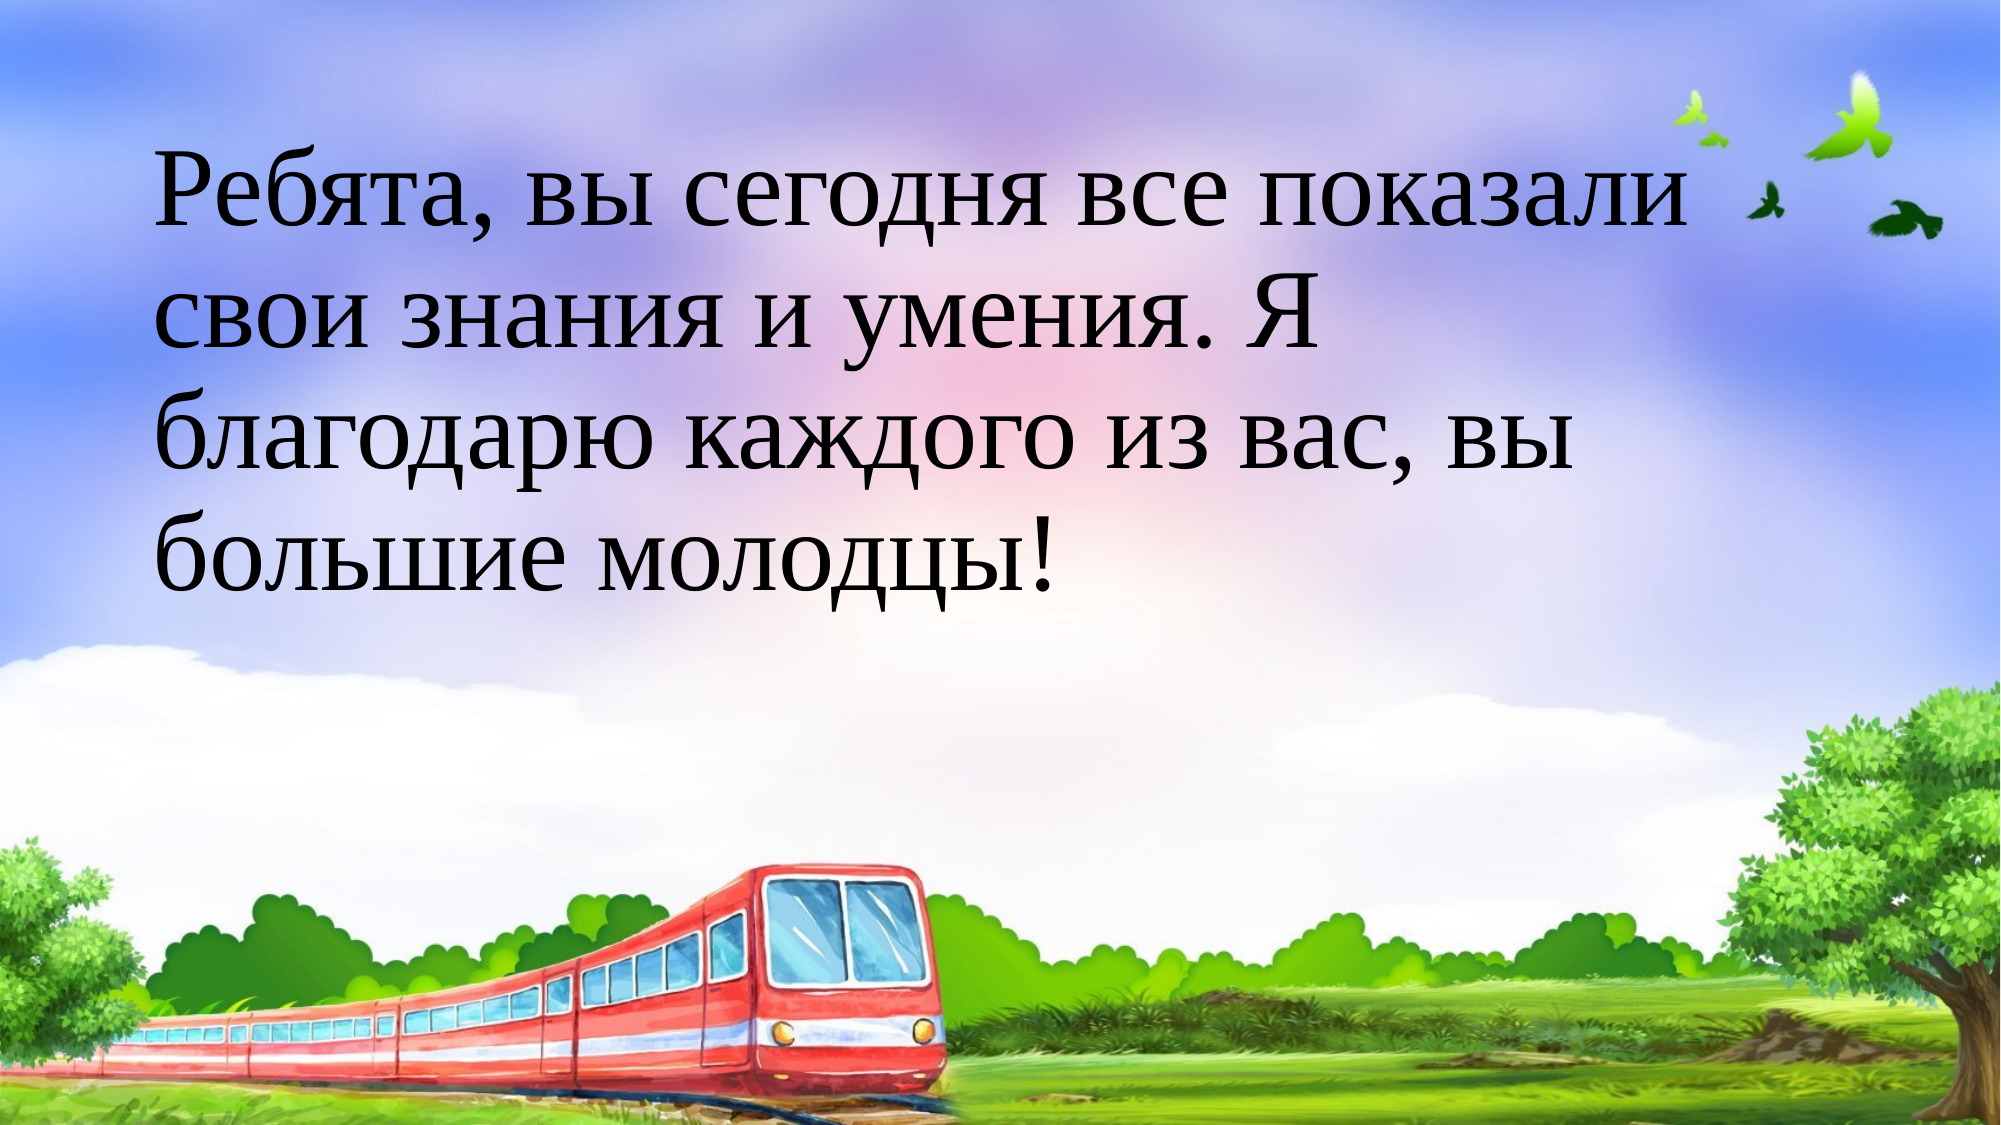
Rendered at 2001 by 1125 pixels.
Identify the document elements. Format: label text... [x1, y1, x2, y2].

title Ребята, вы сегодня все показали свои знания и умения. Я благодарю каждого из вас, вы большие молодцы! [137, 59, 1863, 794]
picture [0, 0, 2001, 1125]
